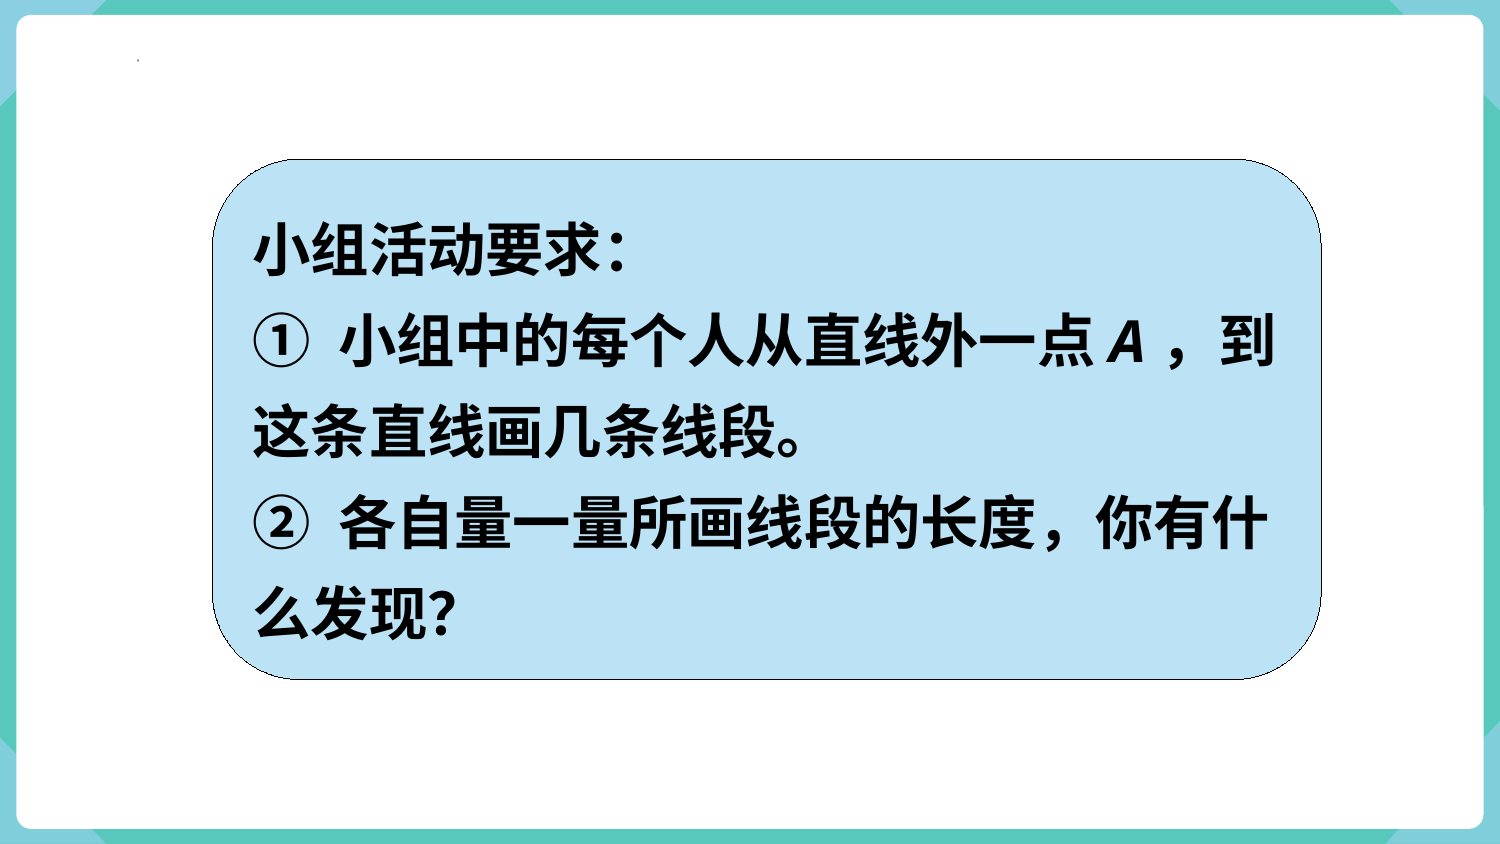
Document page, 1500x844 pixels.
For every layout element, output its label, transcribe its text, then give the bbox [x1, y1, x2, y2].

text_box 小组活动要求： ① 小组中的每个人从直线外一点A，到这条直线画几条线段。 ② 各自量一量所画线段的长度，你有什么发现？ [212, 159, 1322, 680]
